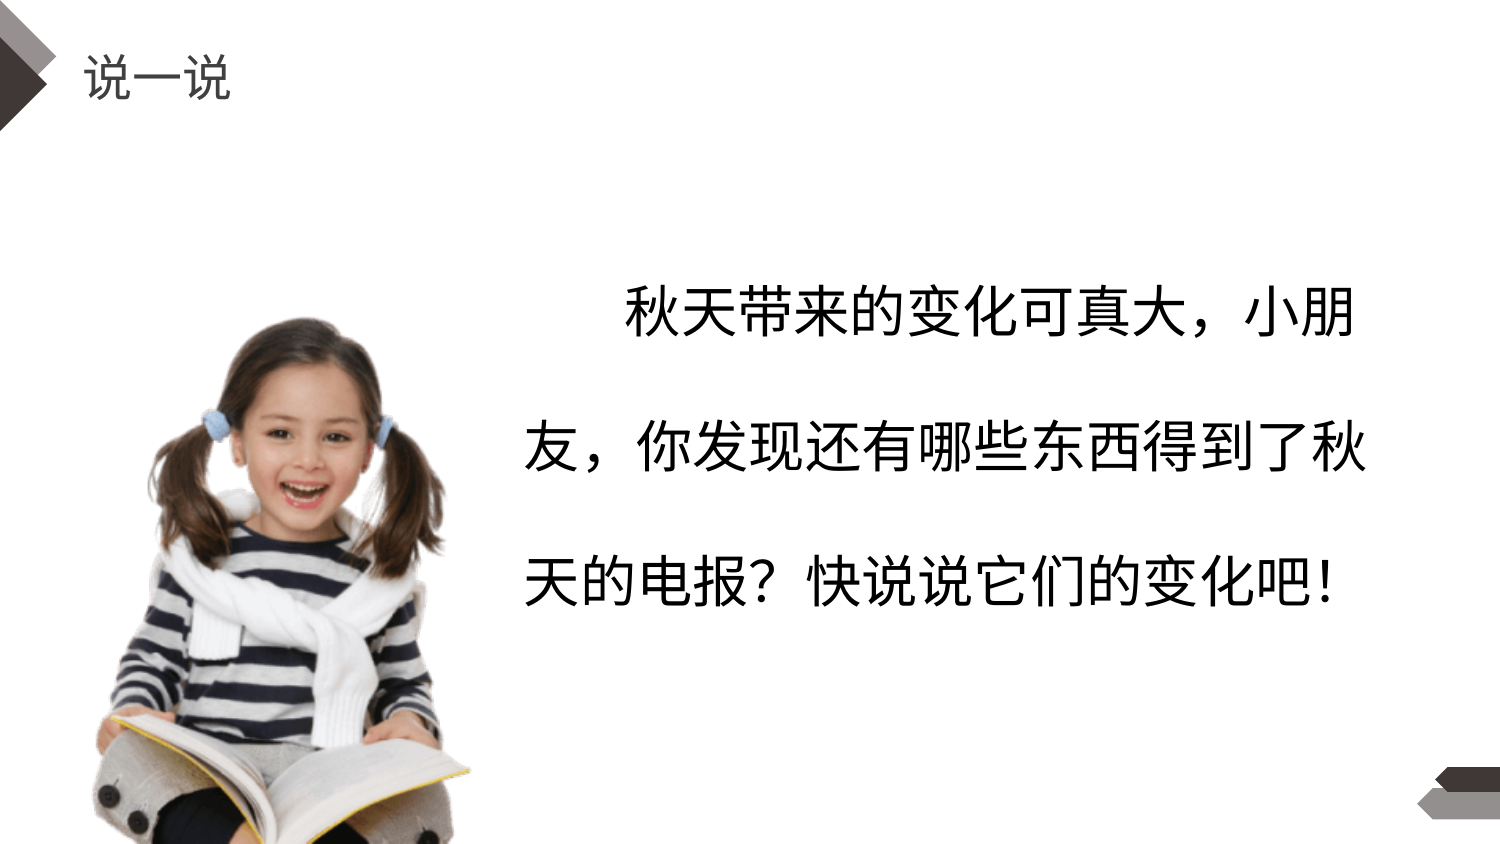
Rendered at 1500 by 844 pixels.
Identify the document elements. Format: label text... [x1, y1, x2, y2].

text_box 秋天带来的变化可真大，小朋友，你发现还有哪些东西得到了秋天的电报？快说说它们的变化吧！ [512, 203, 1424, 620]
picture [76, 311, 479, 844]
text_box 说一说 [71, 40, 579, 113]
